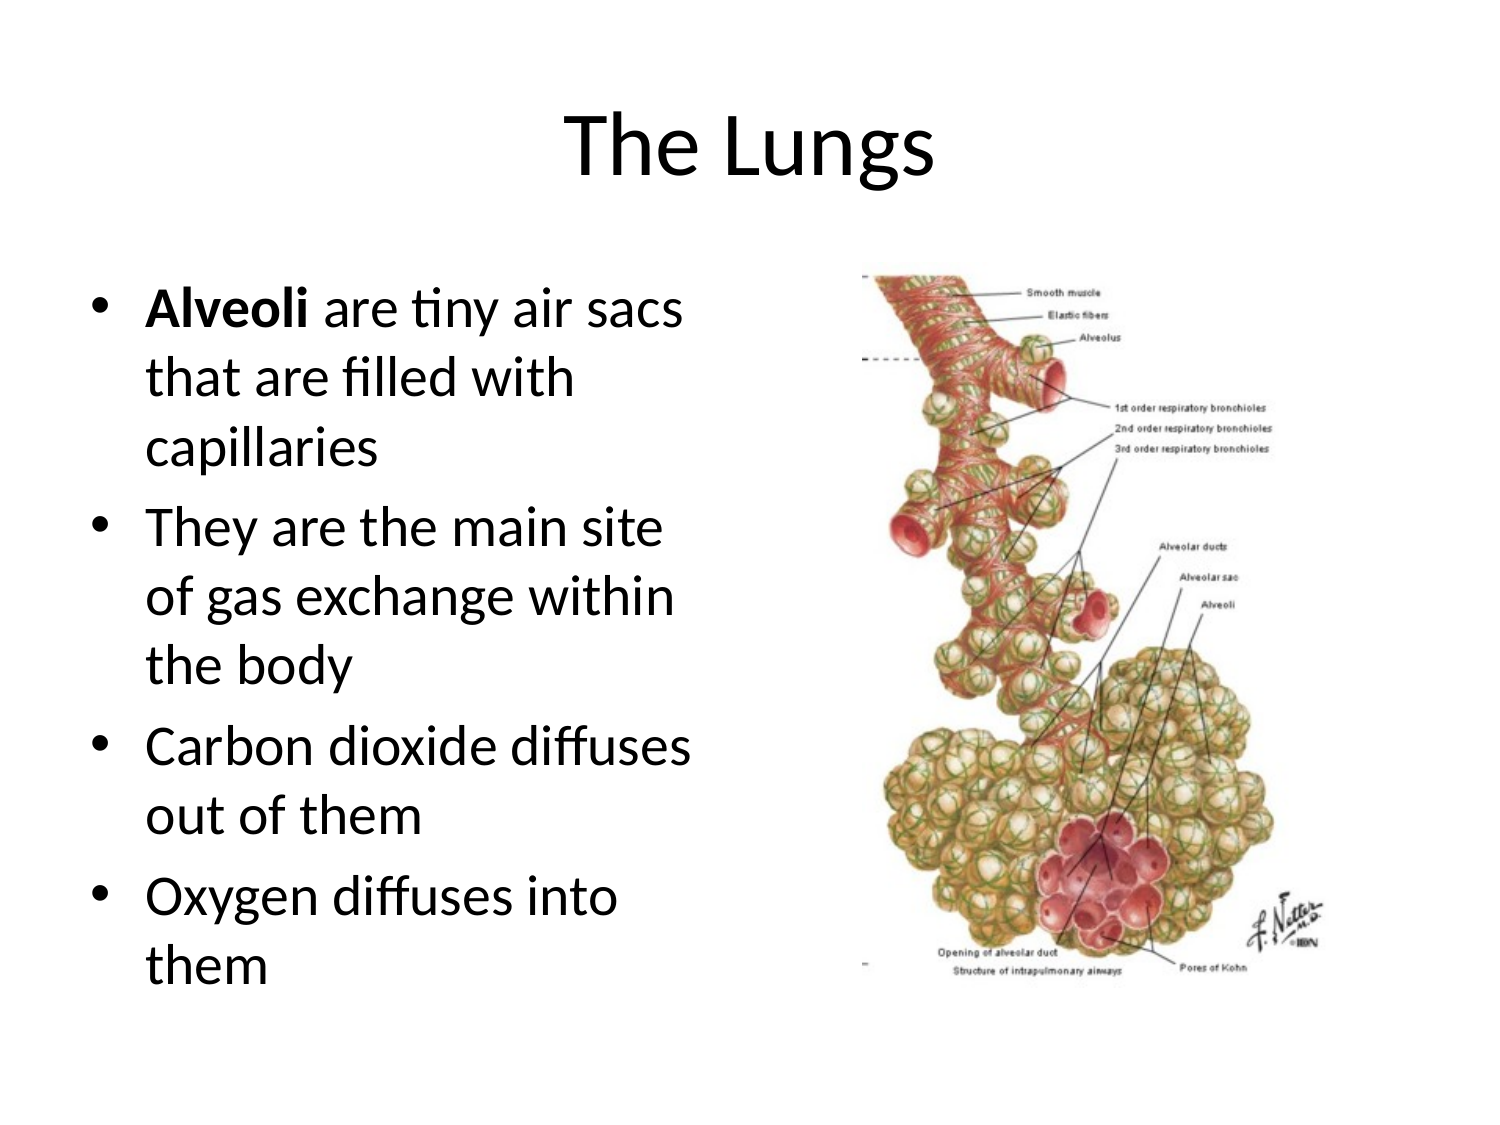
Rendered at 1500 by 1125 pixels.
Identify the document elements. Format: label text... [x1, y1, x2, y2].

list Alveoli are tiny air sacs that are filled with capillaries They are the main site of gas exchange within the body Carbon dioxide diffuses out of them Oxygen diffuses into them [75, 262, 738, 1005]
picture [862, 262, 1332, 988]
title The Lungs [75, 45, 1425, 233]
